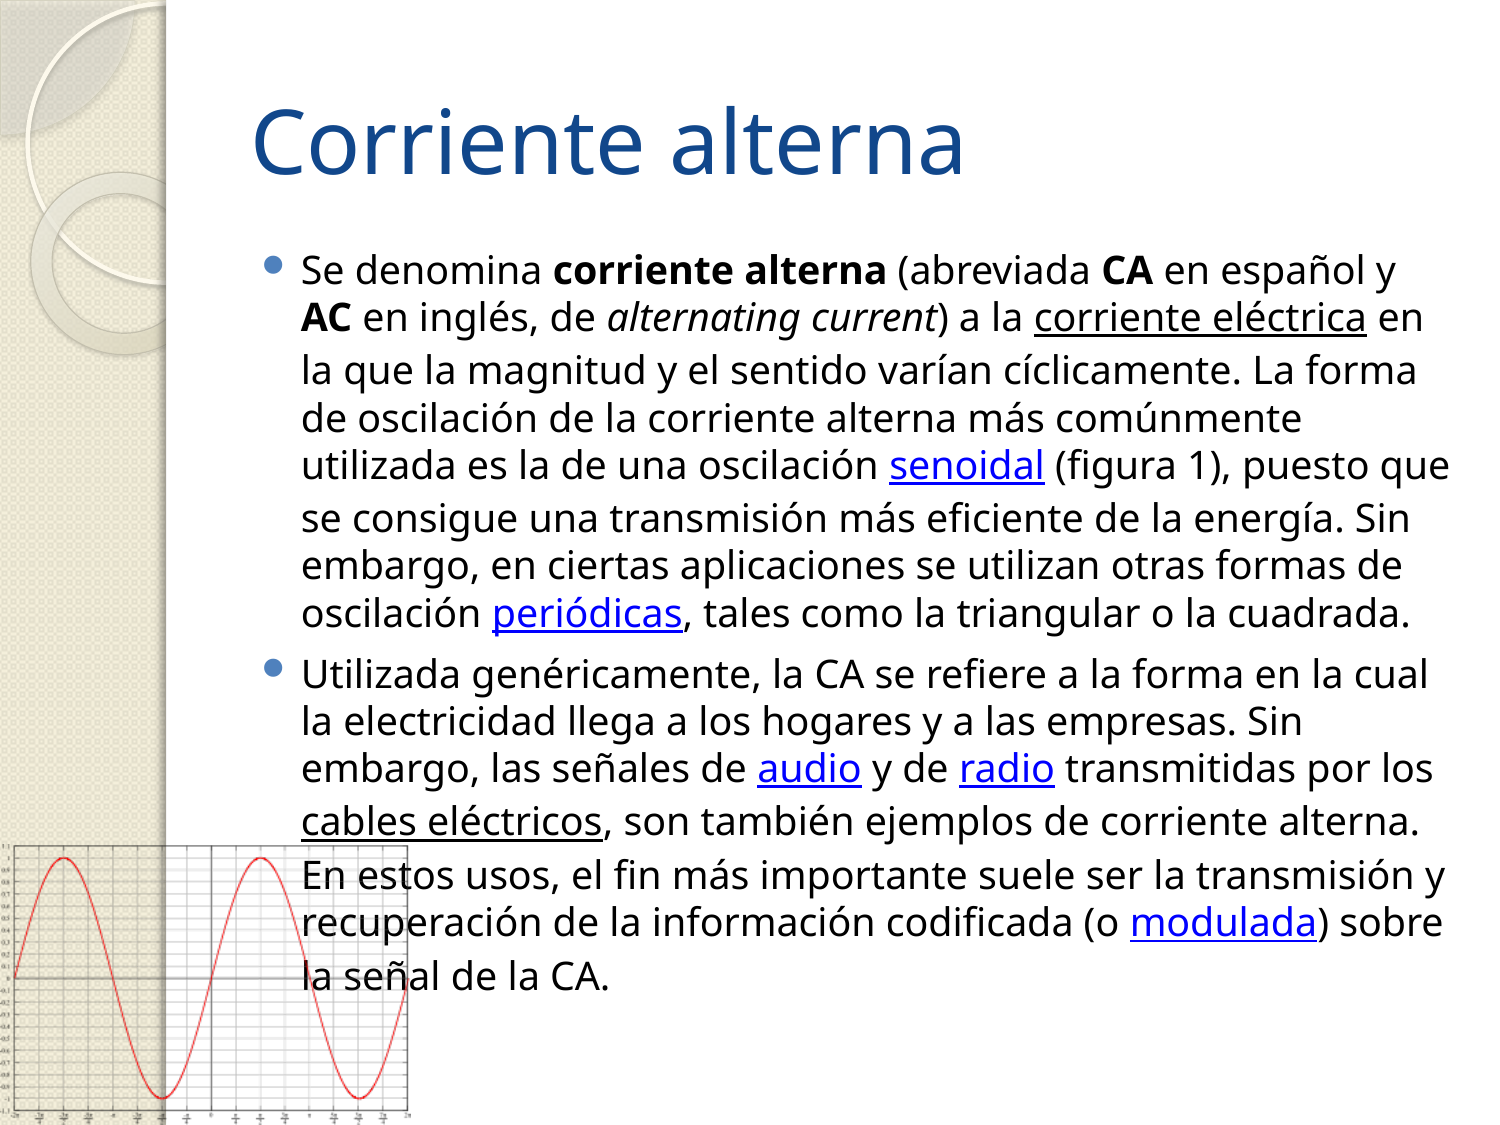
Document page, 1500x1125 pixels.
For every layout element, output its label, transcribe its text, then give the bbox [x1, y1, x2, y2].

picture [0, 844, 411, 1125]
list Se denomina corriente alterna (abreviada CA en español y AC en inglés, de alternating current) a la corriente eléctrica en la que la magnitud y el sentido varían cíclicamente. La forma de oscilación de la corriente alterna más comúnmente utilizada es la de una oscilación senoidal (figura 1), puesto que se consigue una transmisión más eficiente de la energía. Sin embargo, en ciertas aplicaciones se utilizan otras formas de oscilación periódicas, tales como la triangular o la cuadrada. Utilizada genéricamente, la CA se refiere a la forma en la cual la electricidad llega a los hogares y a las empresas. Sin embargo, las señales de audio y de radio transmitidas por los cables eléctricos, son también ejemplos de corriente alterna. En estos usos, el fin más importante suele ser la transmisión y recuperación de la información codificada (o modulada) sobre la señal de la CA. [235, 237, 1466, 1025]
title Corriente alterna [235, 45, 1466, 233]
